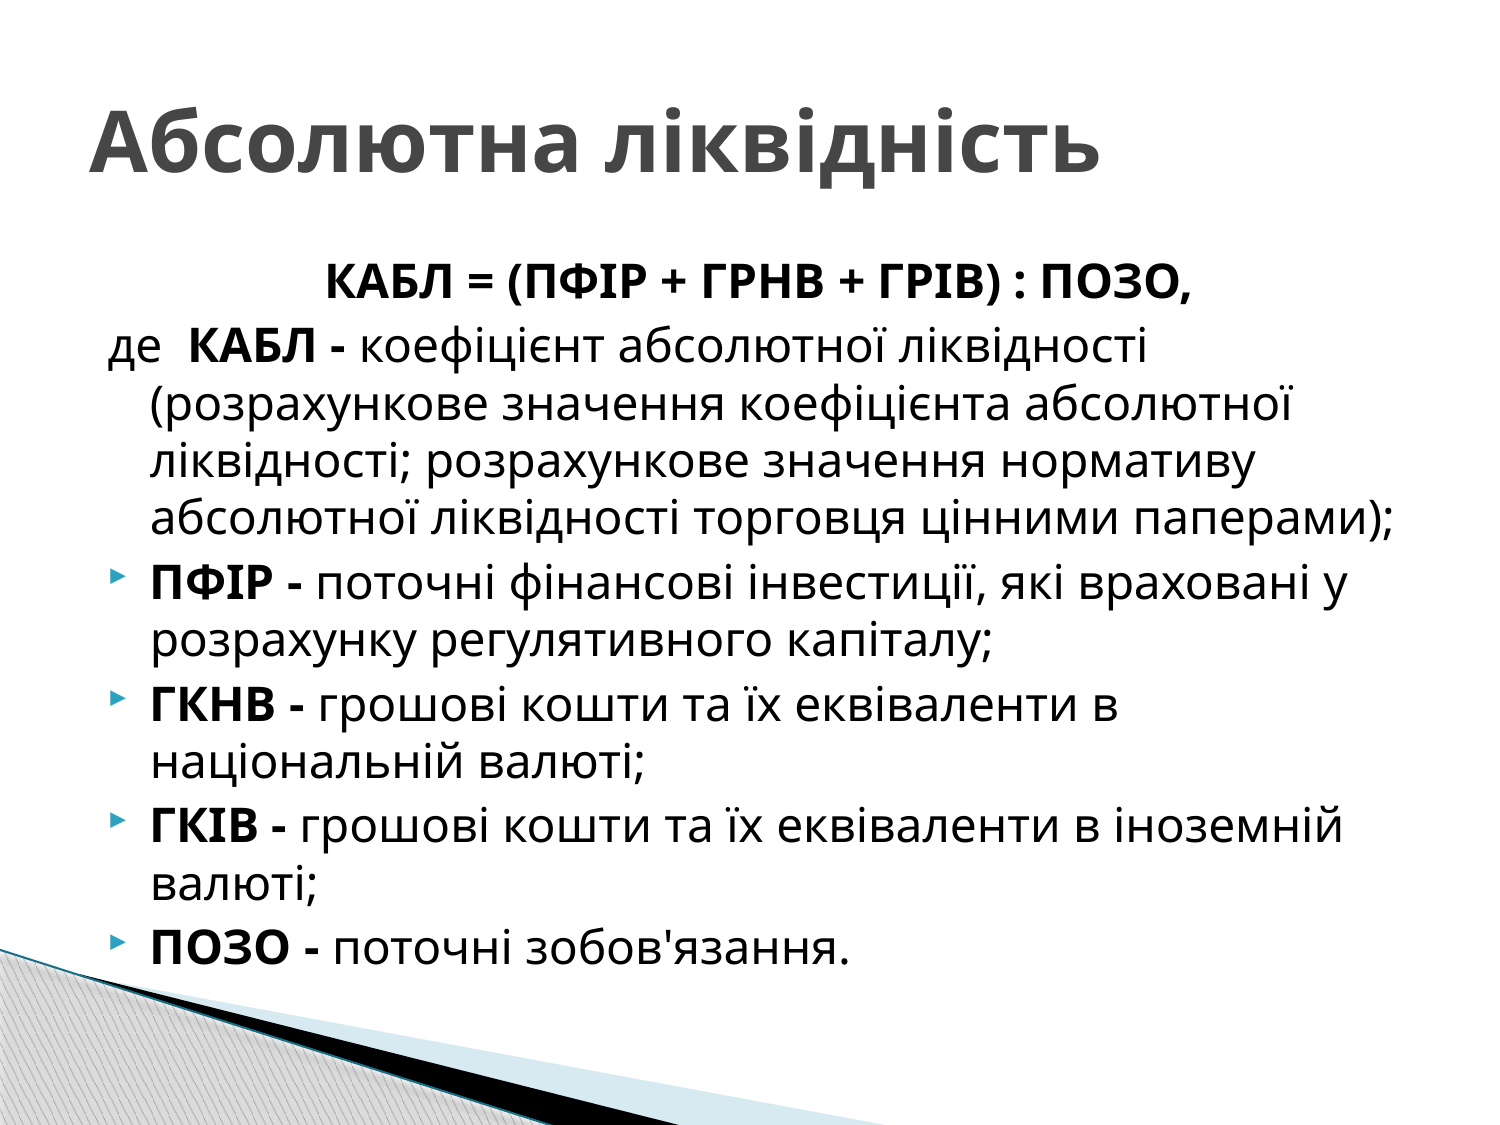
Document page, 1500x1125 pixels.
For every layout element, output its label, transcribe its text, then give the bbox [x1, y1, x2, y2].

list КАБЛ = (ПФІР + ГРНВ + ГРІВ) : ПОЗО, де КАБЛ - коефіцієнт абсолютної ліквідності (розрахункове значення коефіцієнта абсолютної ліквідності; розрахункове значення нормативу абсолютної ліквідності торговця цінними паперами); ПФІР - поточні фінансові інвестиції, які враховані у розрахунку регулятивного капіталу; ГКНВ - грошові кошти та їх еквіваленти в національній валюті; ГКІВ - грошові кошти та їх еквіваленти в іноземній валюті; ПОЗО - поточні зобов'язання. [75, 243, 1425, 986]
title Абсолютна ліквідність [75, 45, 1425, 233]
